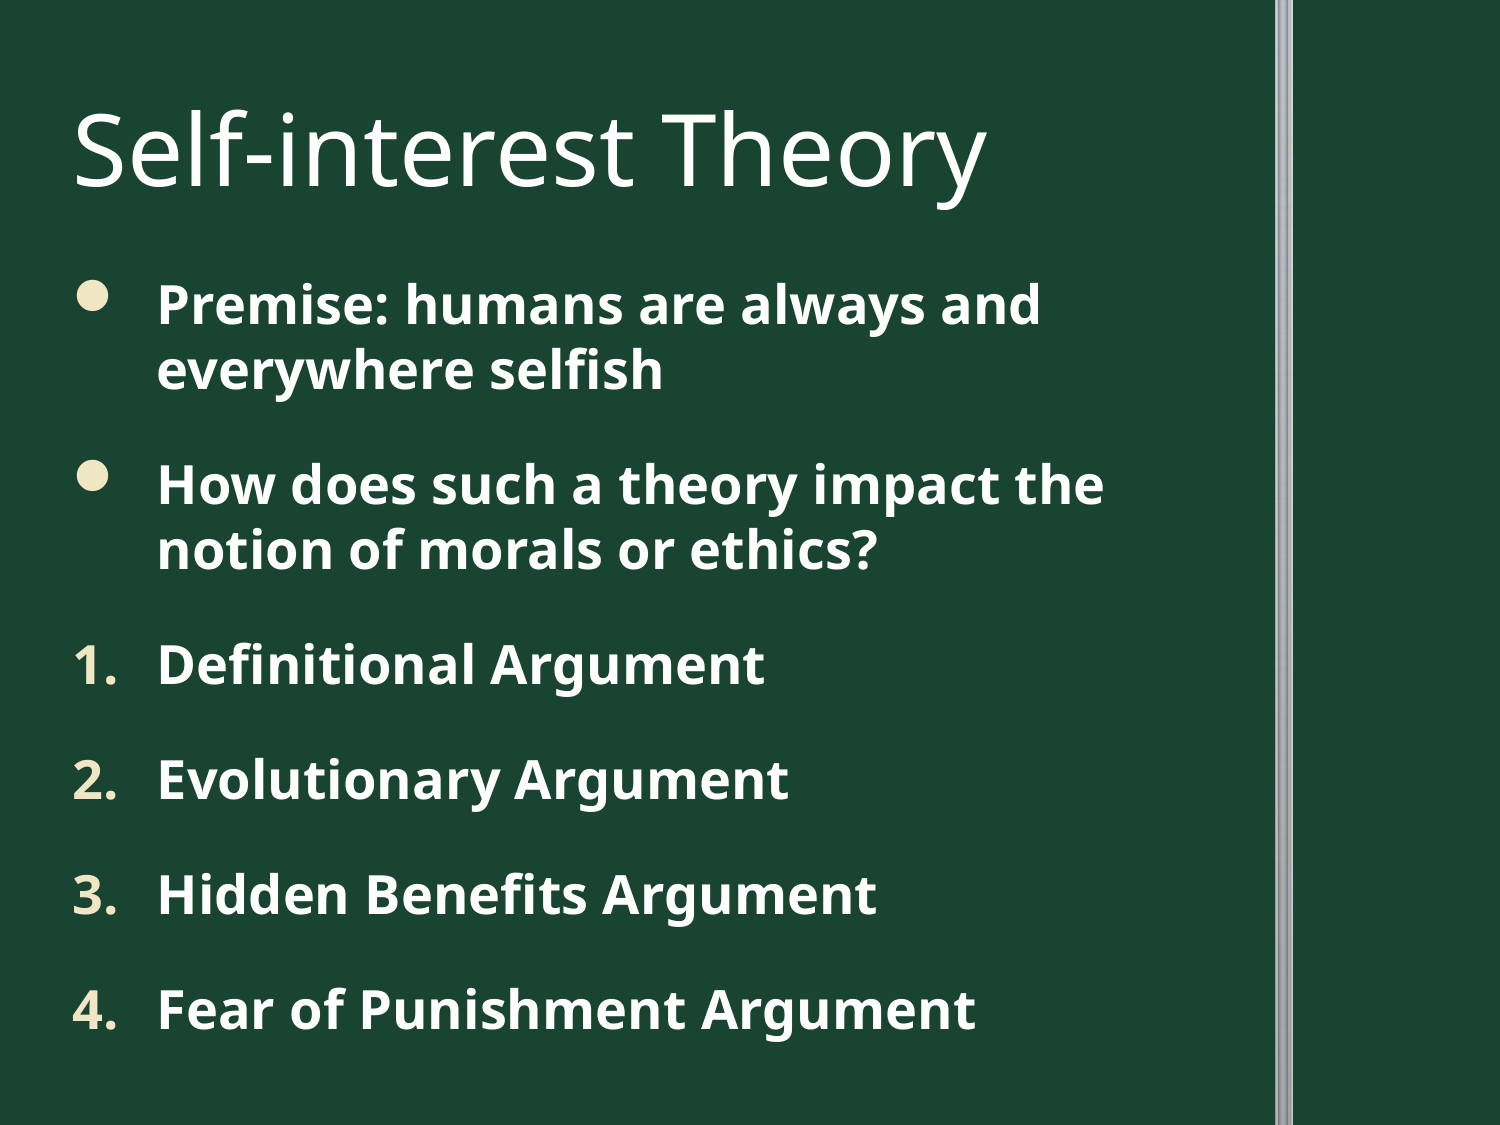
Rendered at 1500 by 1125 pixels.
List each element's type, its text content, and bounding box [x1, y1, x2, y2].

title Self-interest Theory [57, 86, 1220, 207]
list Premise: humans are always and everywhere selfish How does such a theory impact the notion of morals or ethics? Definitional Argument Evolutionary Argument Hidden Benefits Argument Fear of Punishment Argument [57, 262, 1268, 1125]
picture [1275, 0, 1293, 1125]
